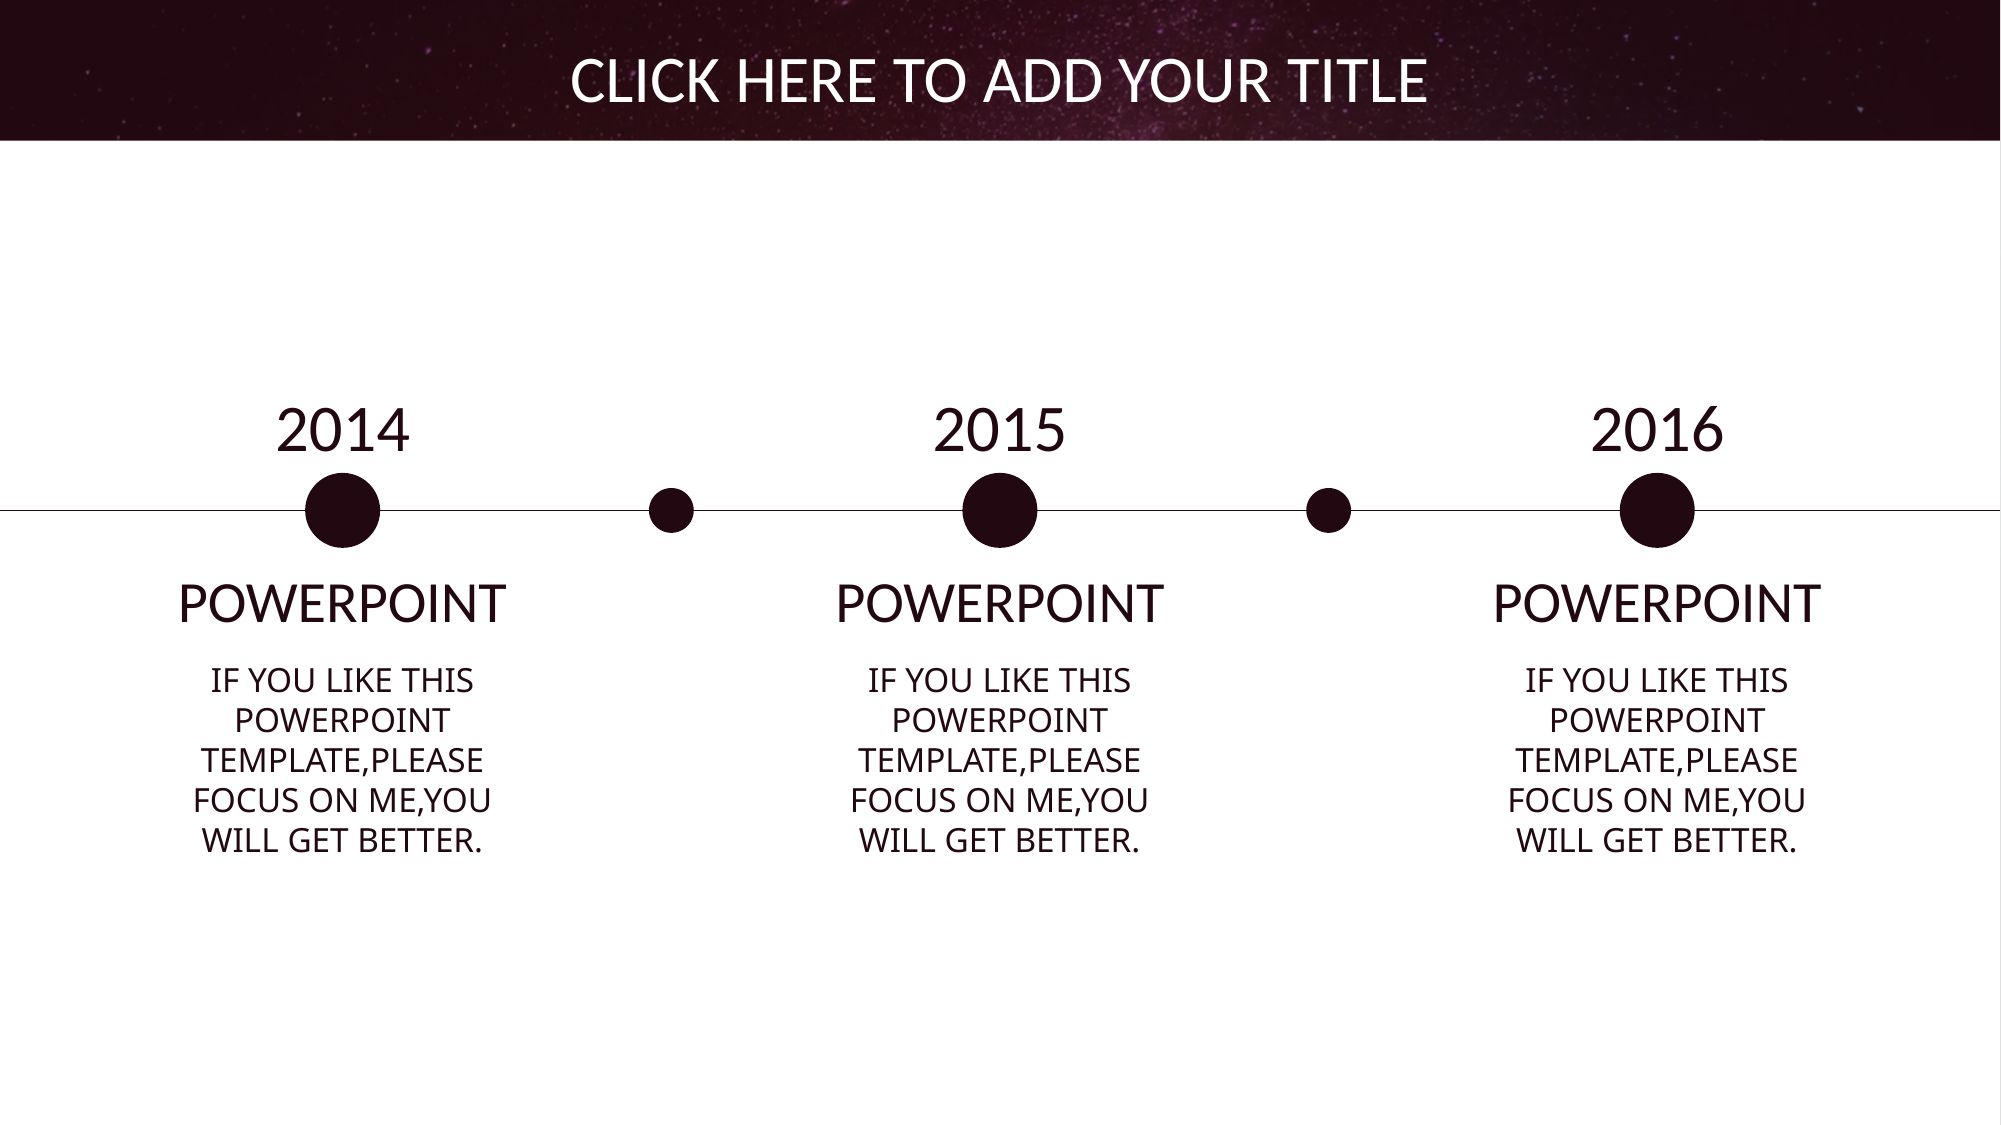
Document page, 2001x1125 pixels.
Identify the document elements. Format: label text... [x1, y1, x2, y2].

text_box 2014 [253, 376, 432, 472]
text_box [1305, 486, 1353, 510]
text_box [1618, 472, 1696, 510]
text_box [1618, 511, 1696, 549]
text_box [961, 511, 1039, 549]
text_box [1460, 557, 1855, 870]
text_box [647, 486, 695, 510]
text_box 2016 [1568, 376, 1747, 472]
text_box [304, 472, 382, 510]
text_box [961, 472, 1039, 510]
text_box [145, 557, 540, 870]
text_box [1305, 511, 1353, 534]
text_box 2015 [911, 376, 1089, 472]
text_box [647, 511, 695, 534]
text_box [304, 511, 382, 549]
text_box CLICK HERE TO ADD YOUR TITLE [516, 28, 1484, 123]
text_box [803, 557, 1197, 870]
